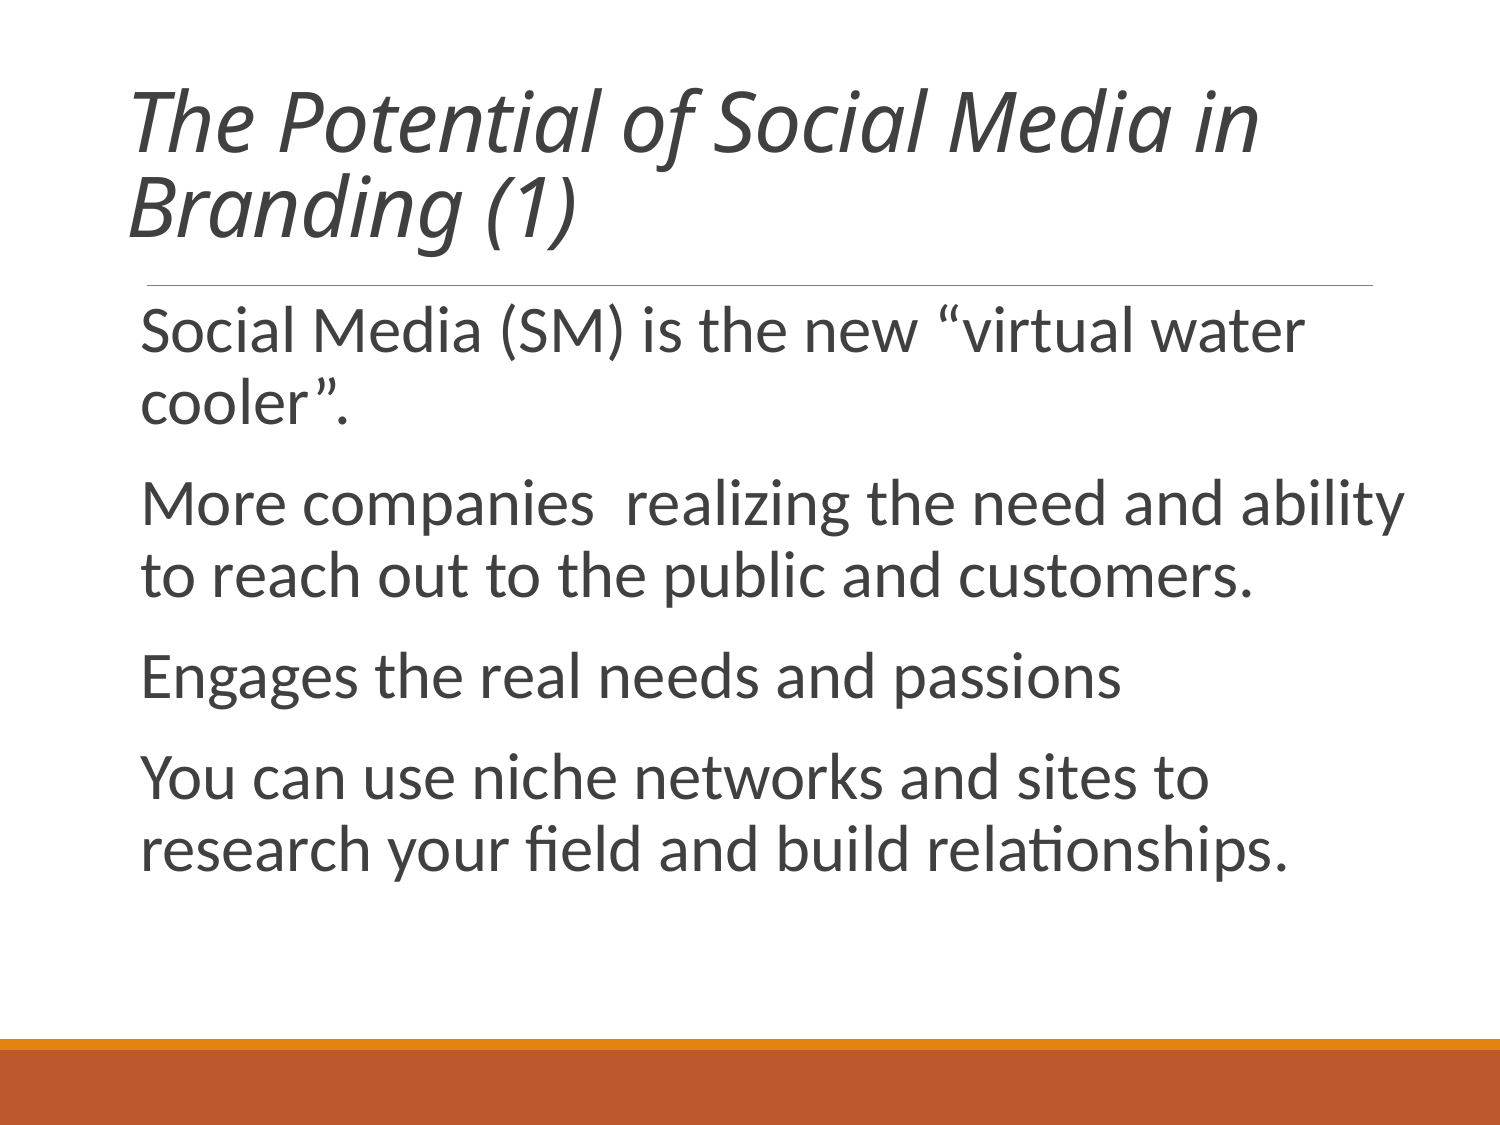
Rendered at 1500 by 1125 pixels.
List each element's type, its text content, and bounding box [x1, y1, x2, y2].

title The Potential of Social Media in Branding (1) [110, 75, 1461, 263]
list Social Media (SM) is the new “virtual water cooler”. More companies realizing the need and ability to reach out to the public and customers. Engages the real needs and passions You can use niche networks and sites to research your field and build relationships. [125, 287, 1447, 1008]
